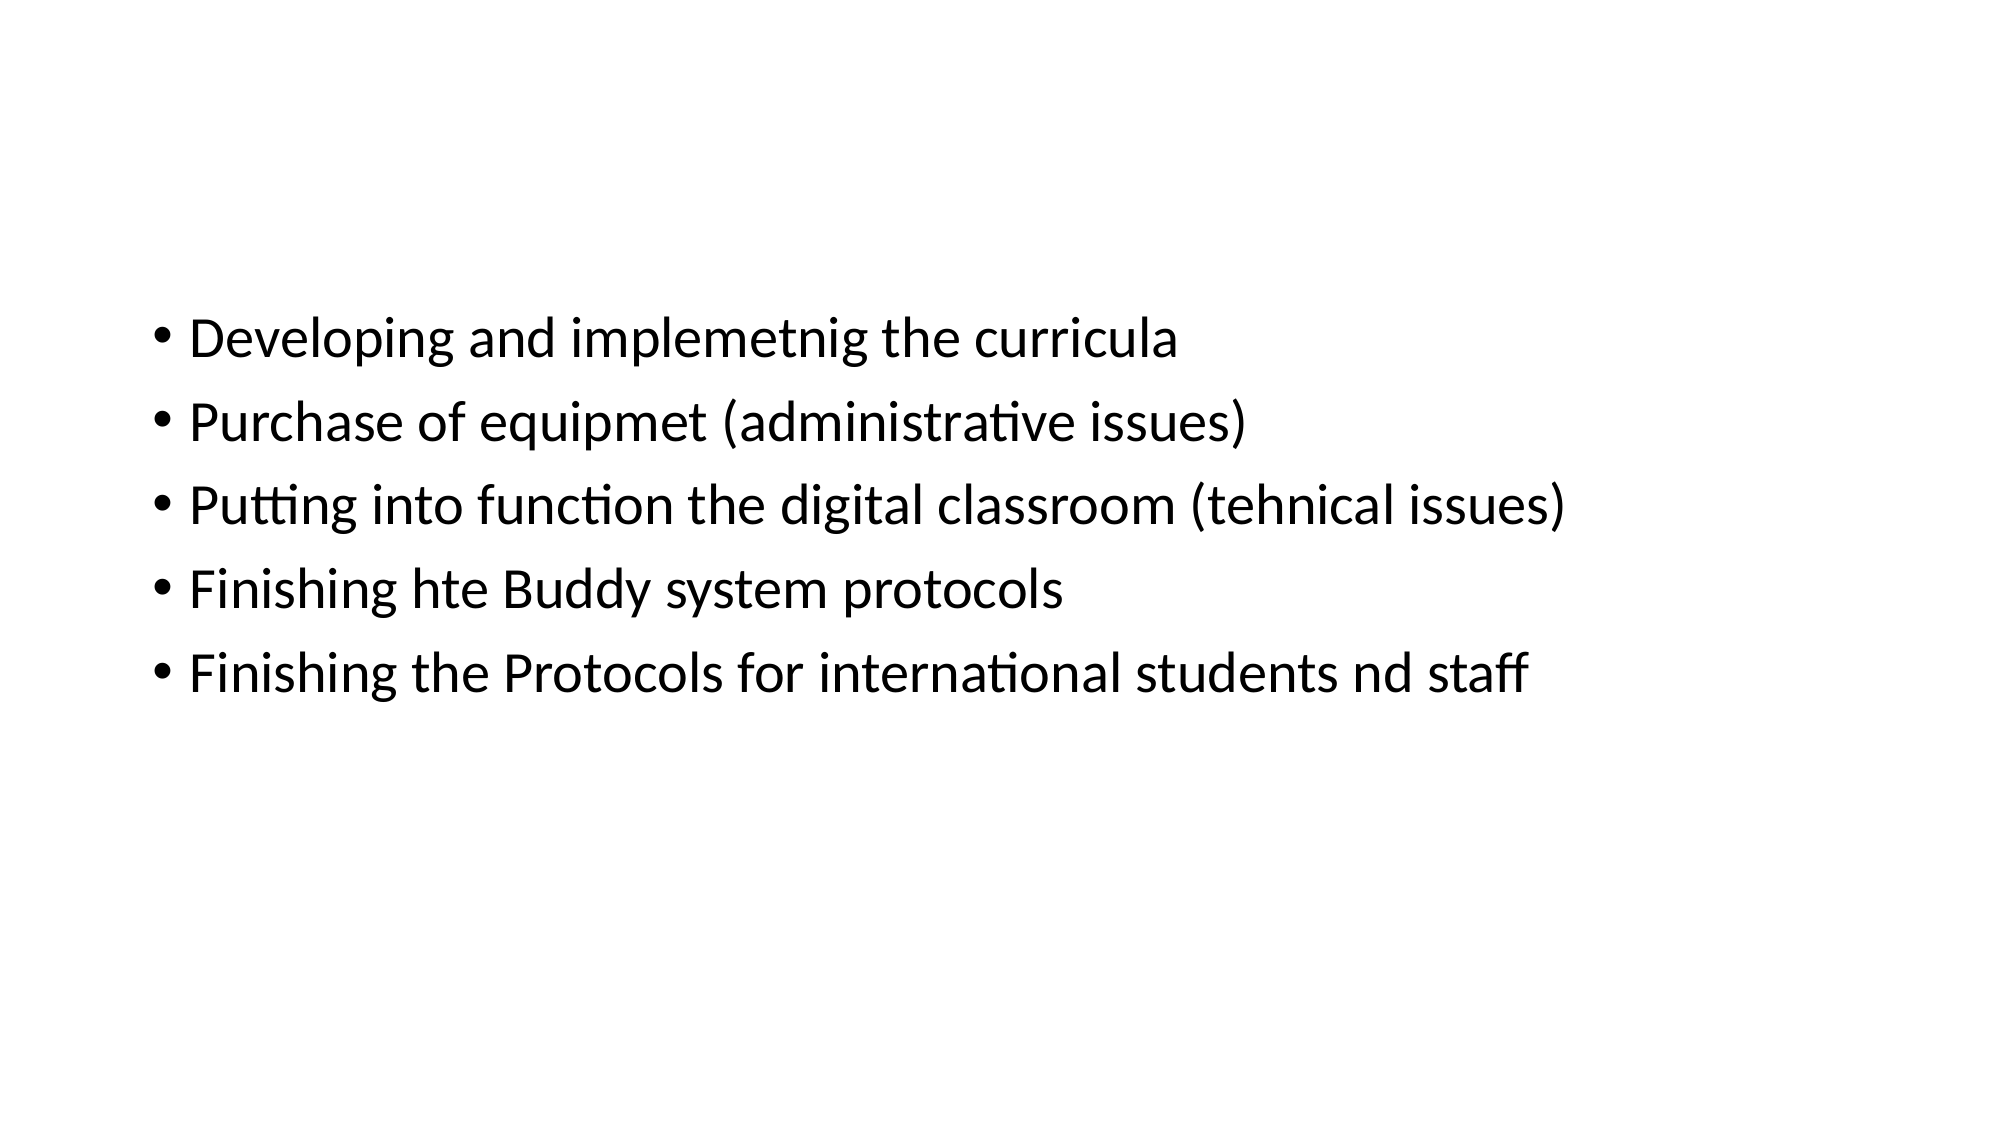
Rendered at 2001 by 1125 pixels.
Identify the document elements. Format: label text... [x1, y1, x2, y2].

list Developing and implemetnig the curricula Purchase of equipmet (administrative issues) Putting into function the digital classroom (tehnical issues) Finishing hte Buddy system protocols Finishing the Protocols for international students nd staff [137, 299, 1863, 1014]
